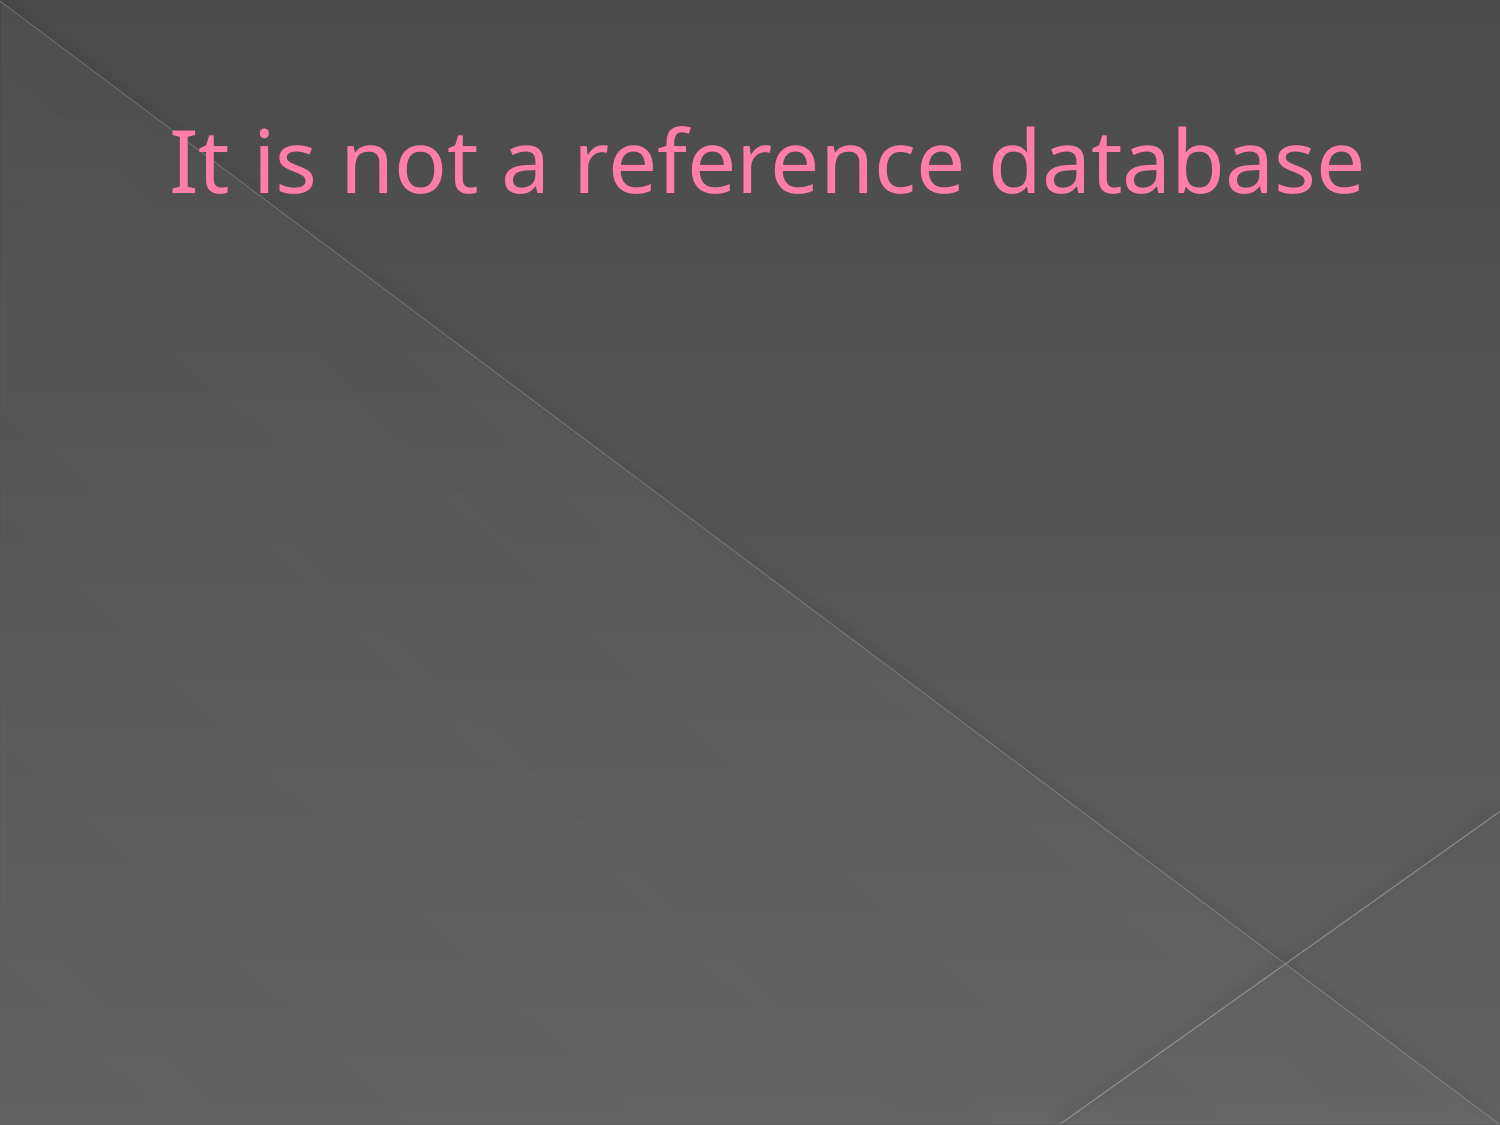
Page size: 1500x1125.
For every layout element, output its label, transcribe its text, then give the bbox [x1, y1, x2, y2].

title It is not a reference database [75, 43, 1425, 274]
